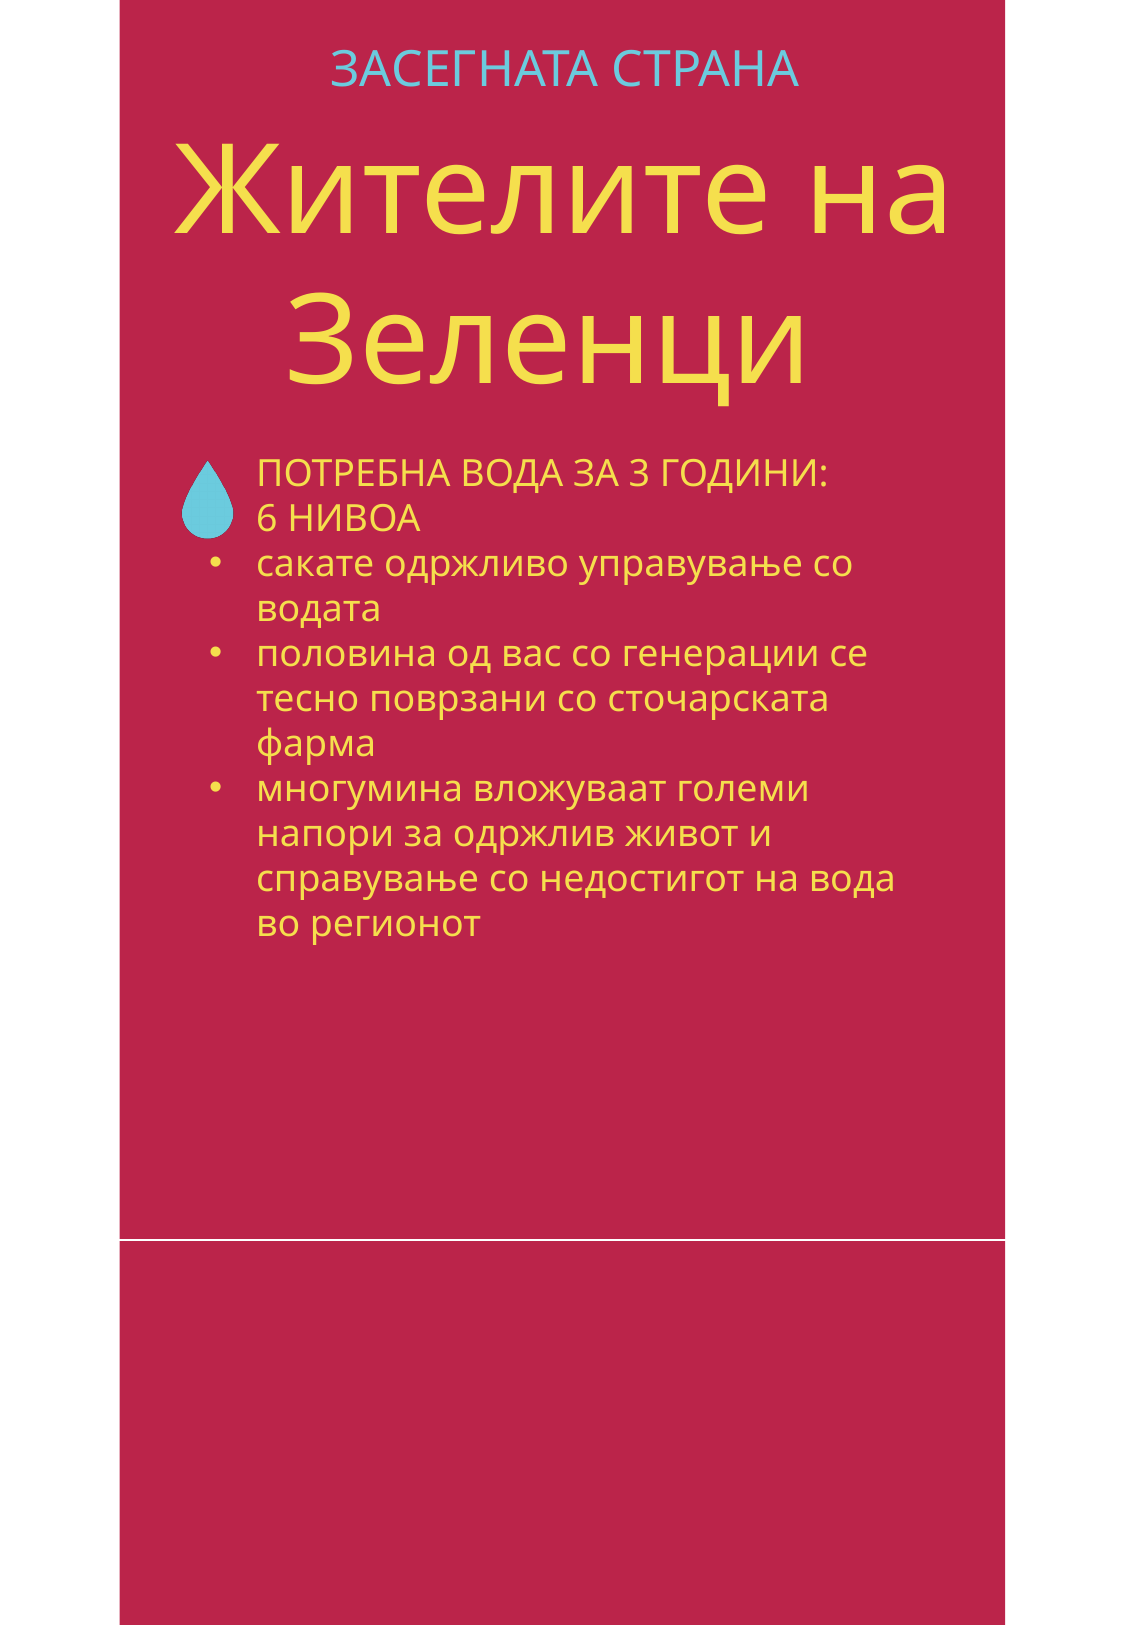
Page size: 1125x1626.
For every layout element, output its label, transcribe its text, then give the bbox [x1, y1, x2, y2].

picture [158, 450, 257, 549]
text_box [0, 0, 1125, 1240]
text_box сакате одржливо управување со водата половина од вас со генерации се тесно поврзани со сточарската фарма многумина вложуваат големи напори за одржлив живот и справување со недостигот на вода во регионот [194, 547, 936, 1042]
text_box [119, 1240, 1006, 1625]
text_box ПОТРЕБНА ВОДА ЗА 3 ГОДИНИ: 6 НИВОА [241, 441, 945, 547]
